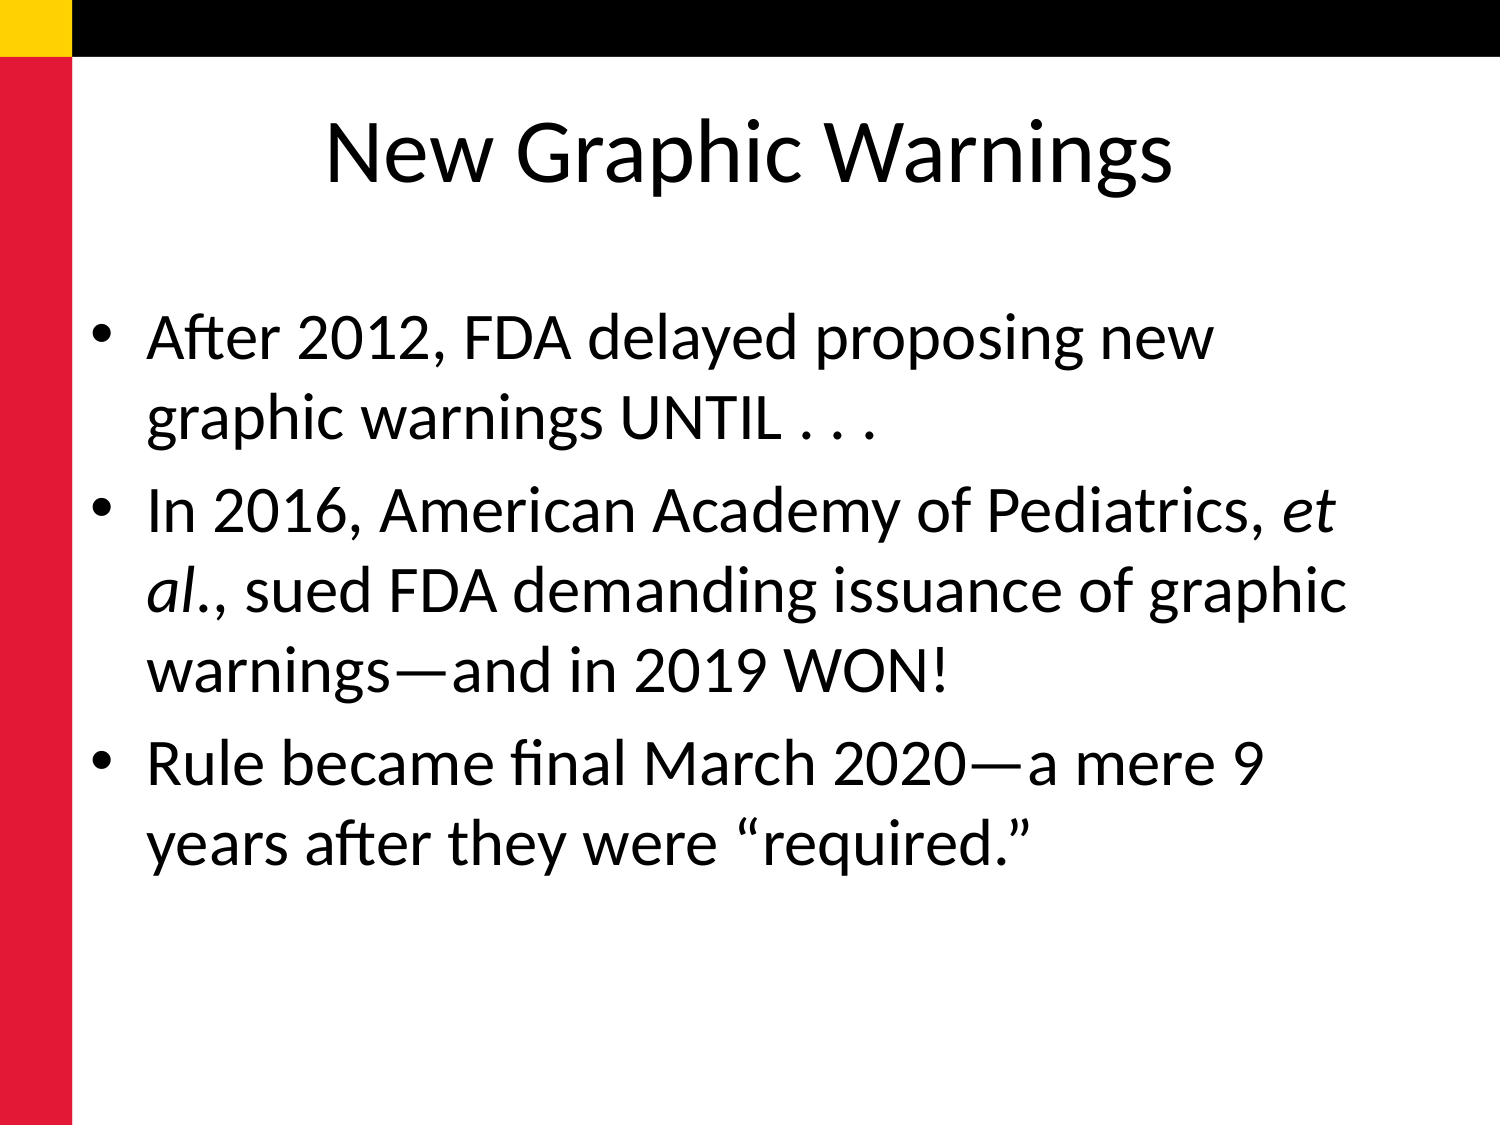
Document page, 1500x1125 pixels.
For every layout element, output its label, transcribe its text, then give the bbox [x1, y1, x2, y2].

title New Graphic Warnings [75, 64, 1425, 227]
list After 2012, FDA delayed proposing new graphic warnings UNTIL . . . In 2016, American Academy of Pediatrics, et al., sued FDA demanding issuance of graphic warnings—and in 2019 WON! Rule became final March 2020—a mere 9 years after they were “required.” [75, 285, 1425, 1005]
picture [0, 0, 1500, 1125]
